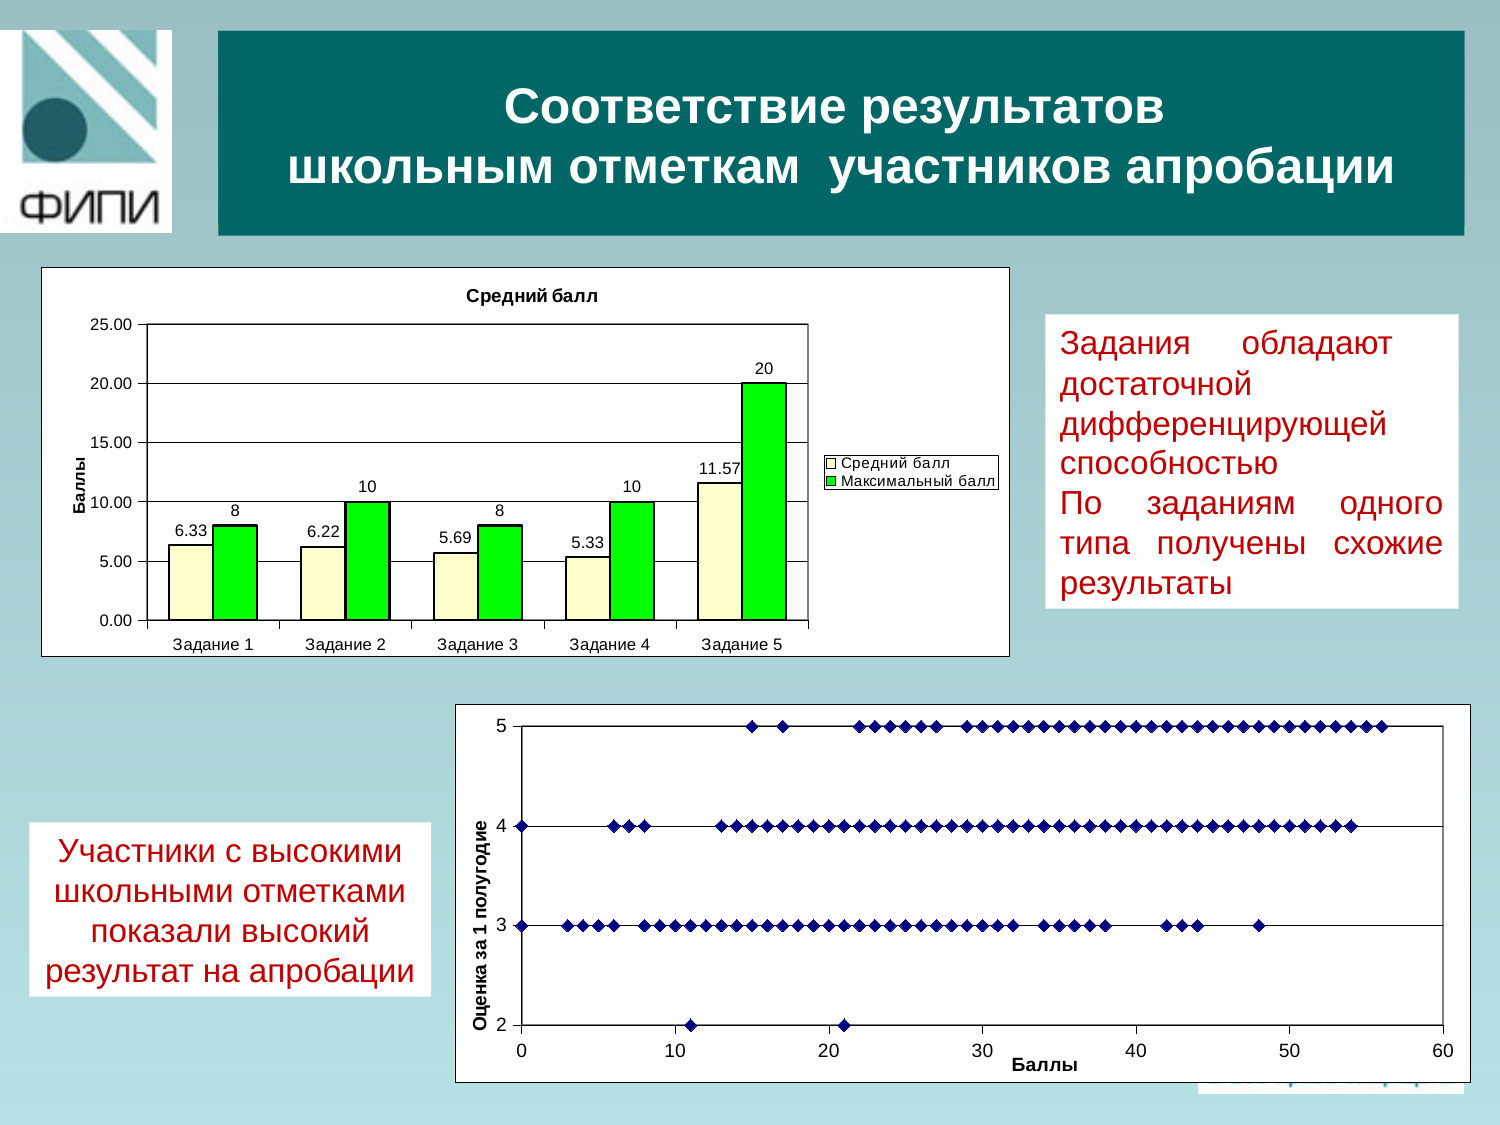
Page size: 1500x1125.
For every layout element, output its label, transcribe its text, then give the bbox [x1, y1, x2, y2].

picture [0, 30, 172, 233]
chart [454, 703, 1471, 1083]
picture [1198, 1083, 1464, 1094]
chart [40, 266, 1011, 658]
text_box Соответствие результатов школьным отметкам участников апробации [218, 30, 1465, 236]
text_box Участники с высокими школьными отметками показали высокий результат на апробации [29, 822, 432, 997]
text_box Задания обладают достаточной дифференцирующей способностью По заданиям одного типа получены схожие результаты [1045, 314, 1459, 609]
